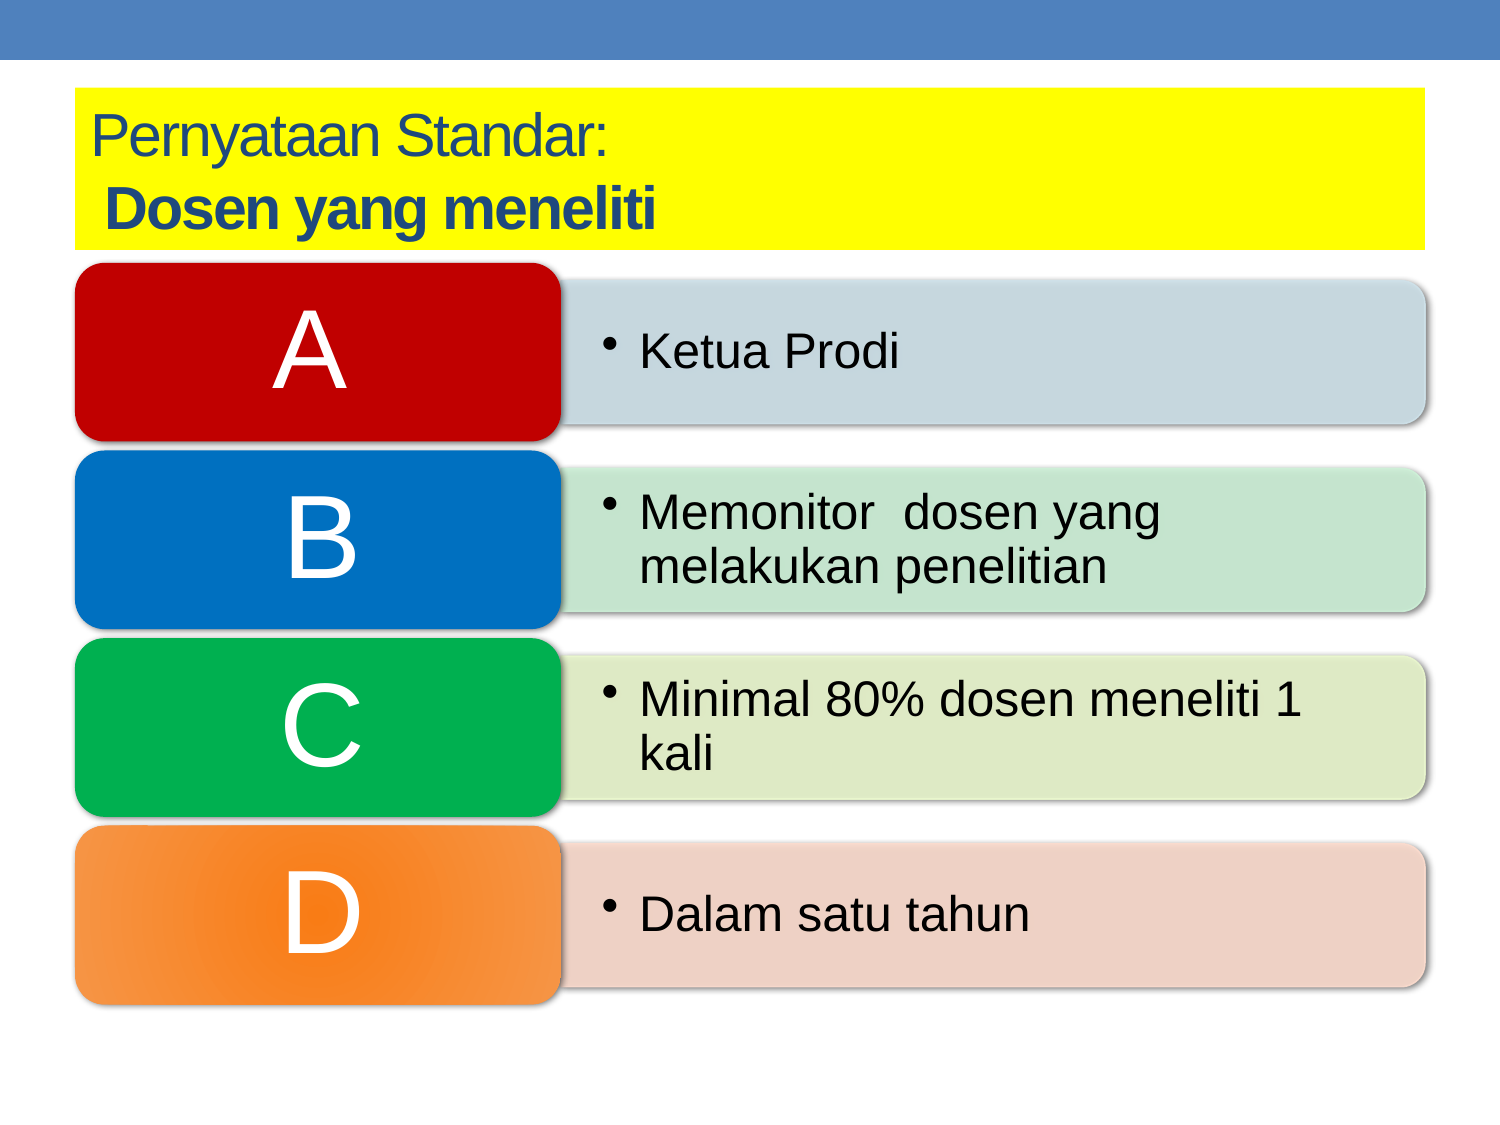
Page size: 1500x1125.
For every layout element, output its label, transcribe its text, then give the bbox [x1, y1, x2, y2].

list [74, 262, 1426, 1006]
title Pernyataan Standar: Dosen yang meneliti [75, 87, 1425, 250]
